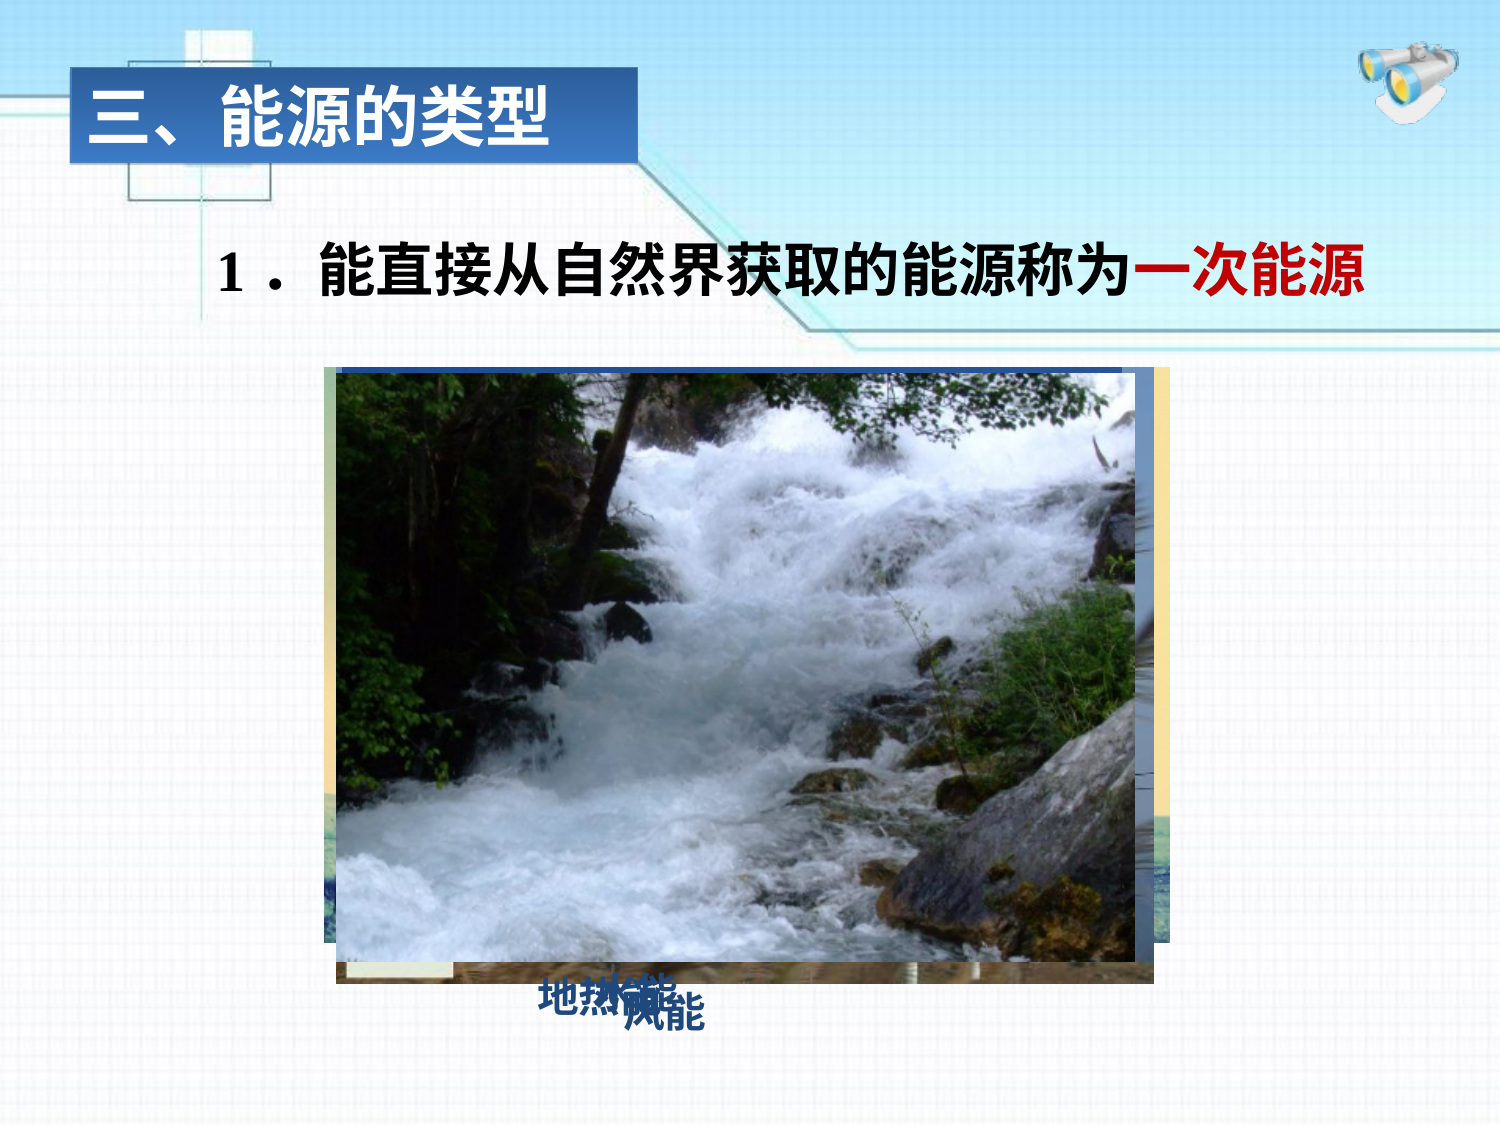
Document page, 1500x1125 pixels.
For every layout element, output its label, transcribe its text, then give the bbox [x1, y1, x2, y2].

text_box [1154, 367, 1170, 991]
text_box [341, 367, 1122, 371]
picture [0, 0, 1500, 1125]
text_box 1．能直接从自然界获取的能源称为一次能源 [70, 208, 1412, 311]
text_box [336, 373, 1135, 1025]
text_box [324, 367, 335, 991]
text_box 三、能源的类型 [70, 67, 638, 163]
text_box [336, 367, 1154, 1044]
